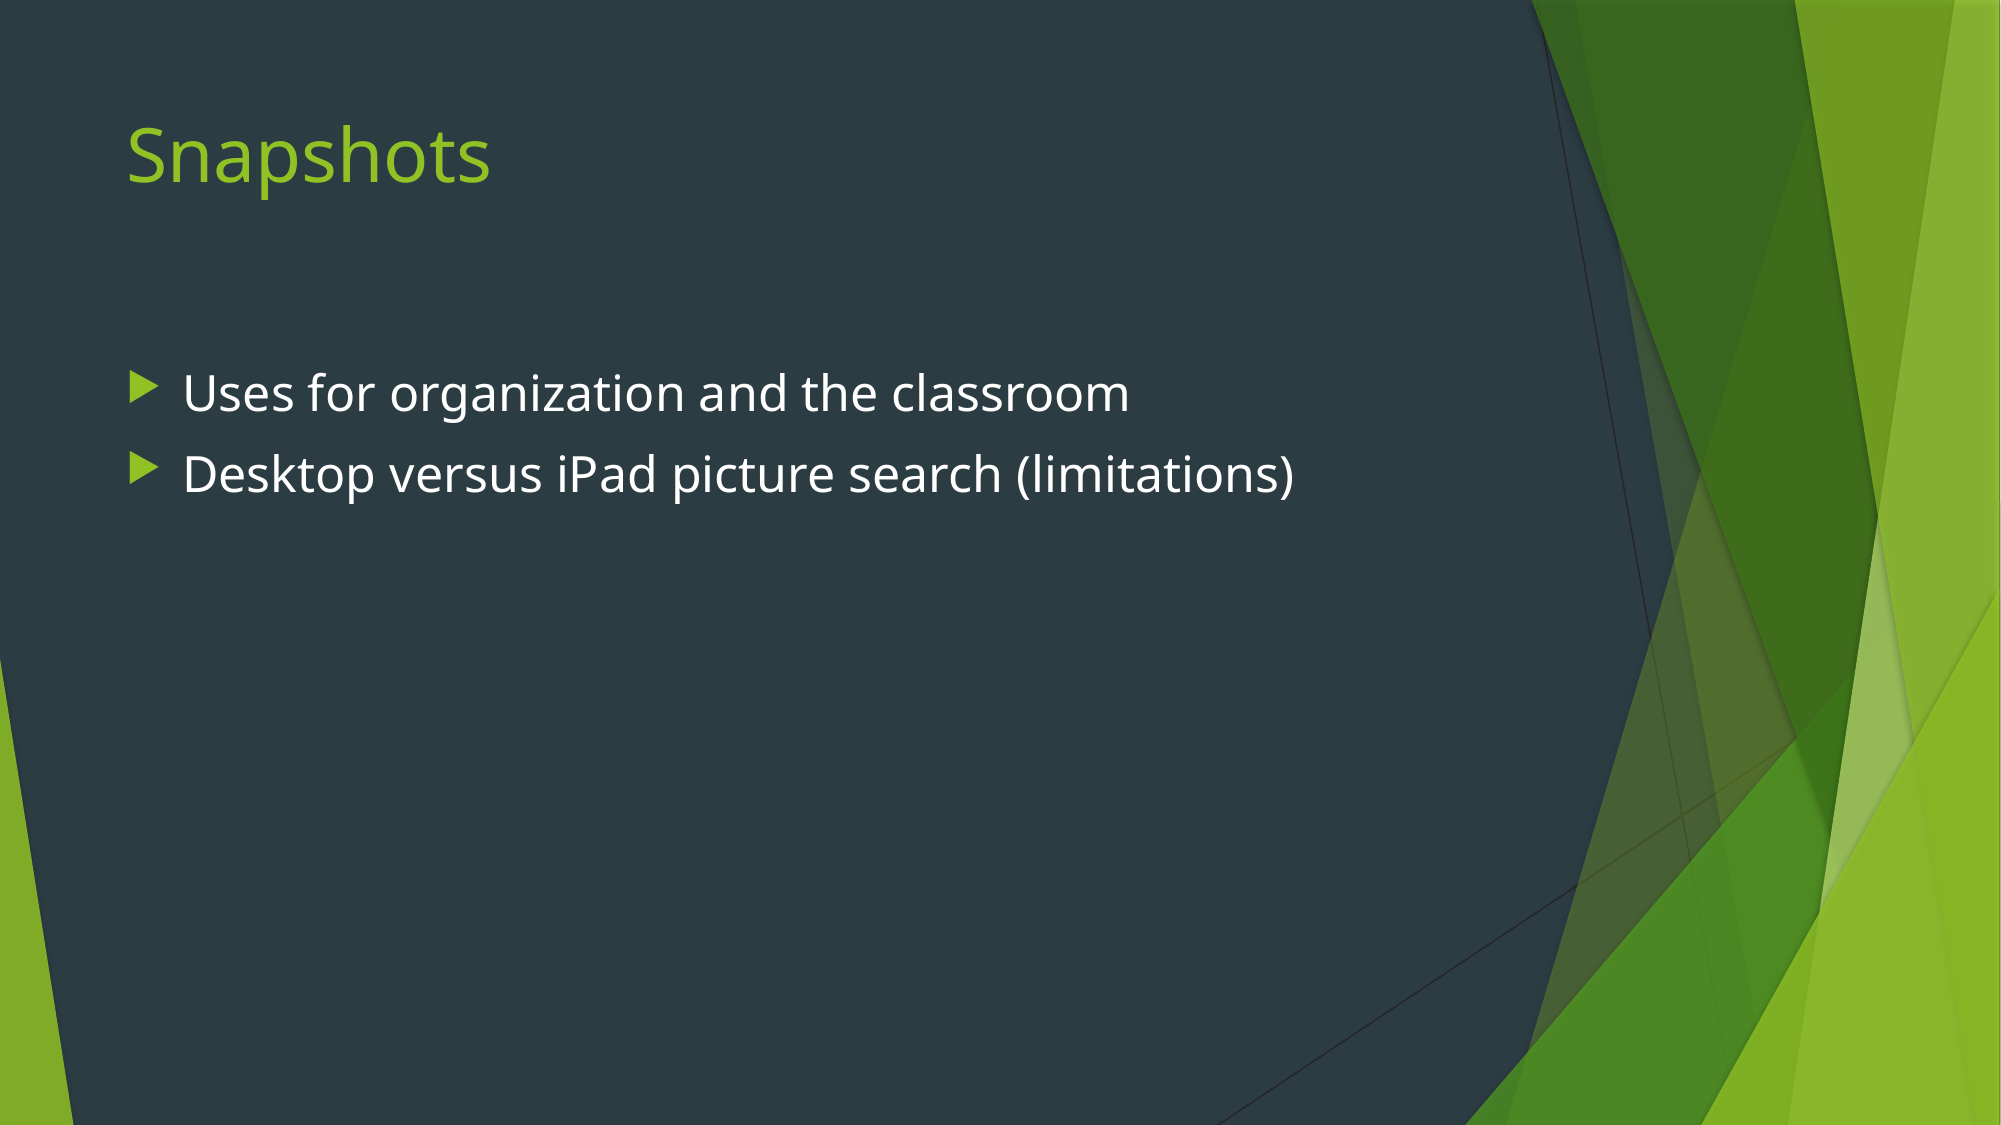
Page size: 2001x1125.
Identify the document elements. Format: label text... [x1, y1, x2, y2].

title Snapshots [111, 99, 1522, 317]
list Uses for organization and the classroom Desktop versus iPad picture search (limitations) [111, 354, 1522, 992]
